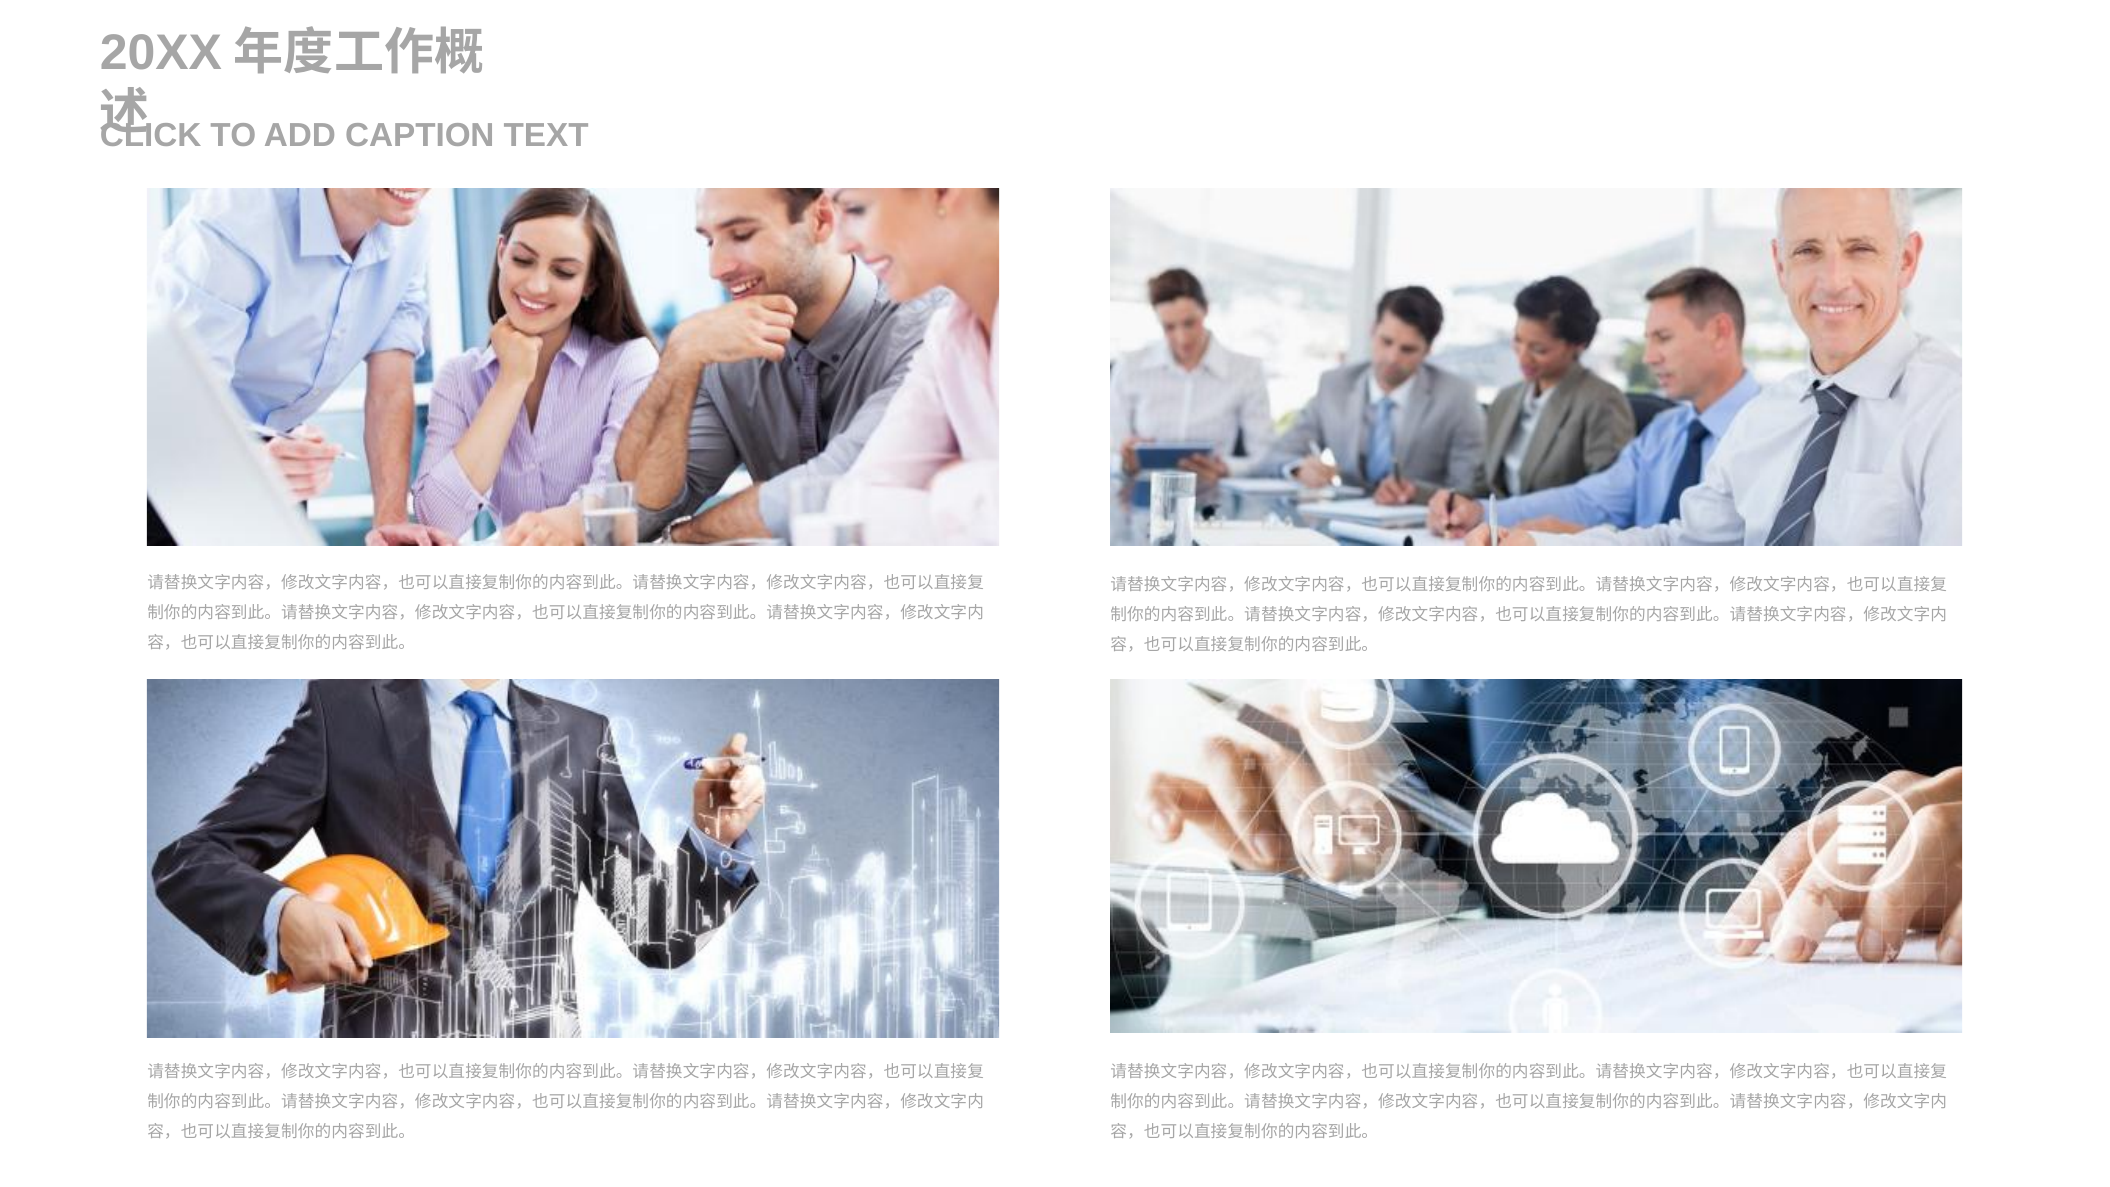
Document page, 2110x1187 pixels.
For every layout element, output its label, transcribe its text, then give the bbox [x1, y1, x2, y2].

text_box 请替换文字内容，修改文字内容，也可以直接复制你的内容到此。请替换文字内容，修改文字内容，也可以直接复制你的内容到此。请替换文字内容，修改文字内容，也可以直接复制你的内容到此。请替换文字内容，修改文字内容，也可以直接复制你的内容到此。 [1110, 563, 1962, 654]
text_box 20XX年度工作概述 [99, 19, 534, 113]
text_box 请替换文字内容，修改文字内容，也可以直接复制你的内容到此。请替换文字内容，修改文字内容，也可以直接复制你的内容到此。请替换文字内容，修改文字内容，也可以直接复制你的内容到此。请替换文字内容，修改文字内容，也可以直接复制你的内容到此。 [147, 561, 999, 652]
text_box [1109, 678, 1963, 1033]
text_box [146, 187, 1000, 547]
text_box [146, 679, 1000, 1038]
text_box [1109, 187, 1963, 547]
text_box 请替换文字内容，修改文字内容，也可以直接复制你的内容到此。请替换文字内容，修改文字内容，也可以直接复制你的内容到此。请替换文字内容，修改文字内容，也可以直接复制你的内容到此。请替换文字内容，修改文字内容，也可以直接复制你的内容到此。 [147, 1051, 999, 1142]
text_box 请替换文字内容，修改文字内容，也可以直接复制你的内容到此。请替换文字内容，修改文字内容，也可以直接复制你的内容到此。请替换文字内容，修改文字内容，也可以直接复制你的内容到此。请替换文字内容，修改文字内容，也可以直接复制你的内容到此。 [1110, 1051, 1962, 1142]
text_box CLICK TO ADD CAPTION TEXT [99, 113, 629, 154]
